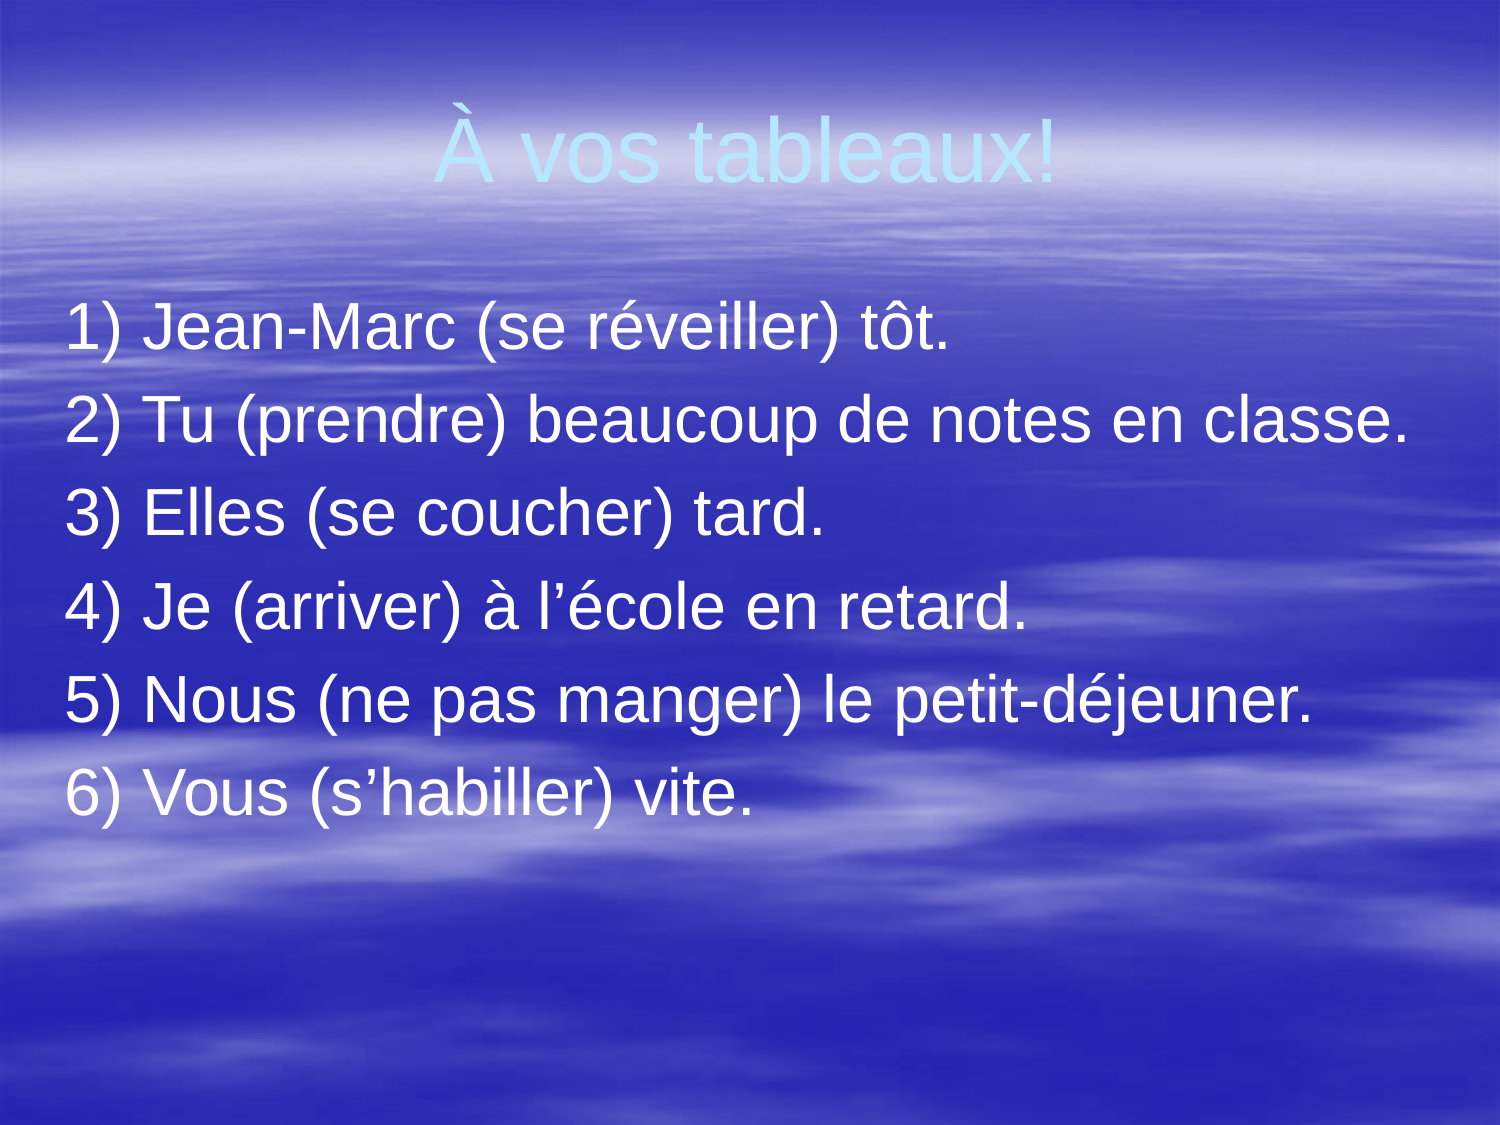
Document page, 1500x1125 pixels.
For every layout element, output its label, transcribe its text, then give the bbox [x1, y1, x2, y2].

list 1) Jean-Marc (se réveiller) tôt. 2) Tu (prendre) beaucoup de notes en classe. 3) Elles (se coucher) tard. 4) Je (arriver) à l’école en retard. 5) Nous (ne pas manger) le petit-déjeuner. 6) Vous (s’habiller) vite. [49, 275, 1500, 1001]
title À vos tableaux! [49, 37, 1446, 255]
